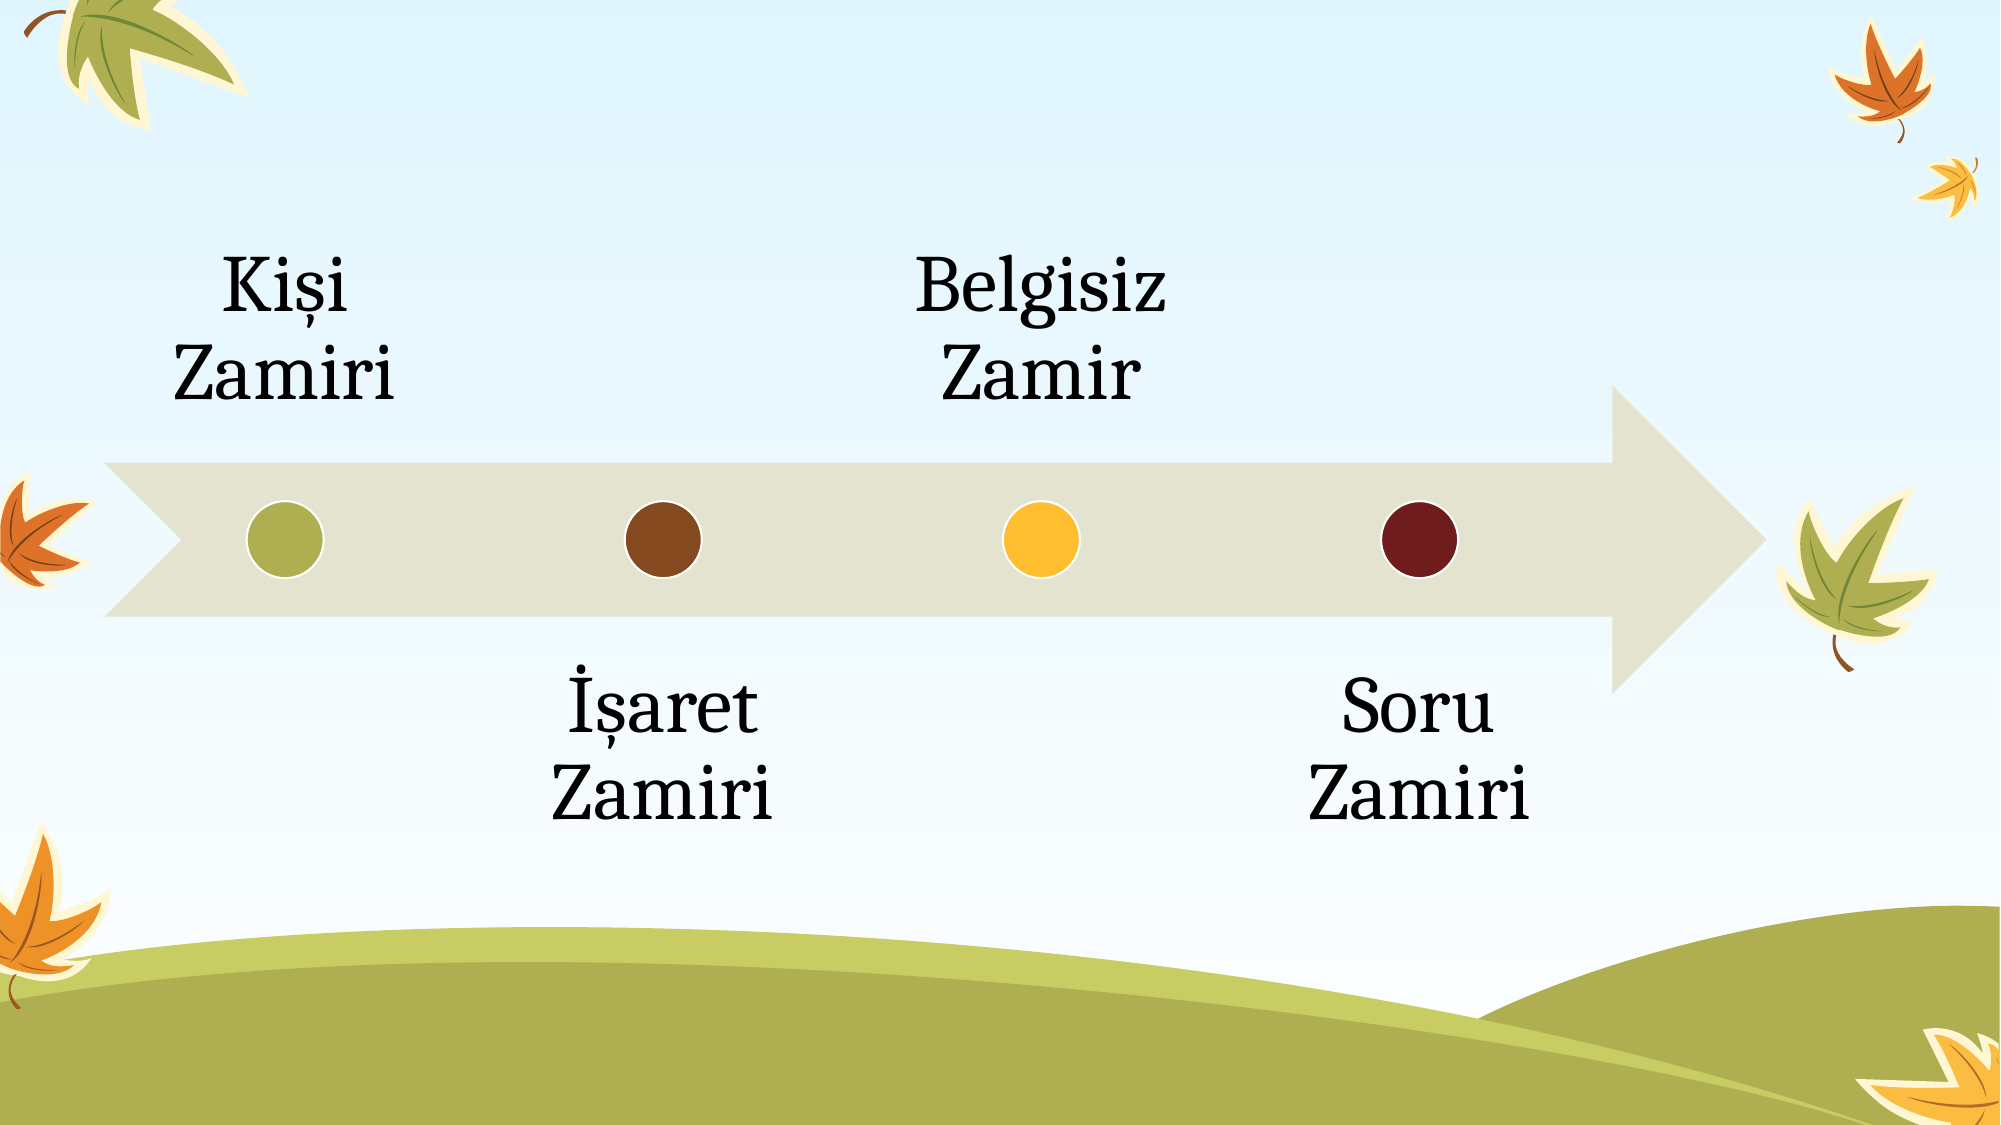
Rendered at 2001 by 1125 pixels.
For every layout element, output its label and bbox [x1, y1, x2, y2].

list [104, 154, 1767, 925]
